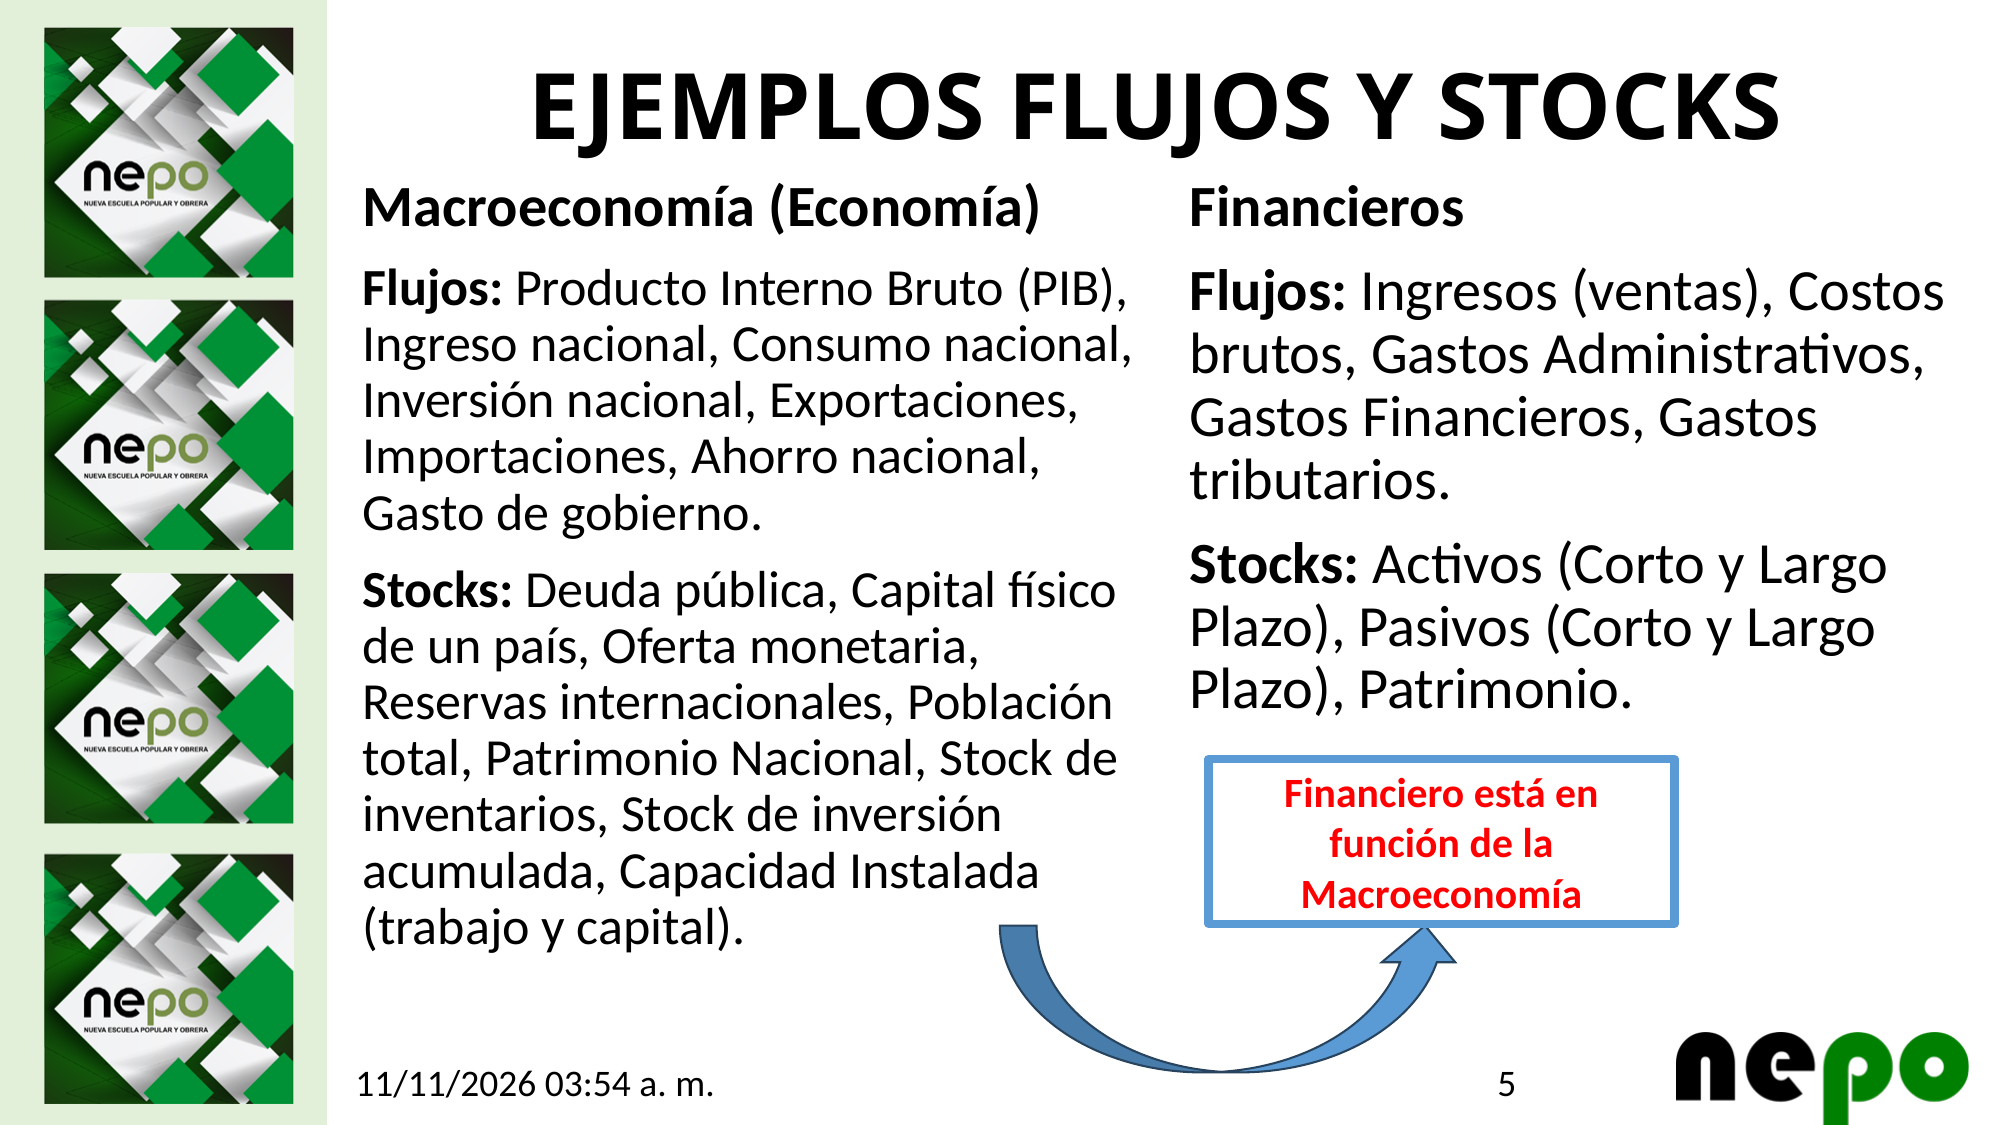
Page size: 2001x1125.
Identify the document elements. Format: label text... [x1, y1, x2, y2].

text_box [998, 924, 1458, 1074]
picture [1676, 1032, 1969, 1125]
slide_number 5 [1482, 1051, 1675, 1111]
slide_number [340, 1051, 791, 1111]
text_box Financiero está en función de la Macroeconomía [1208, 758, 1675, 924]
title EJEMPLOS FLUJOS Y STOCKS [347, 52, 1964, 169]
picture [0, 0, 327, 1125]
text_box Financieros Flujos: Ingresos (ventas), Costos brutos, Gastos Administrativos, Gastos Financieros, Gastos tributarios. Stocks: Activos (Corto y Largo Plazo), Pasivos (Corto y Largo Plazo), Patrimonio. [1174, 168, 1987, 1014]
list Macroeconomía (Economía) Flujos: Producto Interno Bruto (PIB), Ingreso nacional, Consumo nacional, Inversión nacional, Exportaciones, Importaciones, Ahorro nacional, Gasto de gobierno. Stocks: Deuda pública, Capital físico de un país, Oferta monetaria, Reservas internacionales, Población total, Patrimonio Nacional, Stock de inventarios, Stock de inversión acumulada, Capacidad Instalada (trabajo y capital). [347, 168, 1160, 1014]
